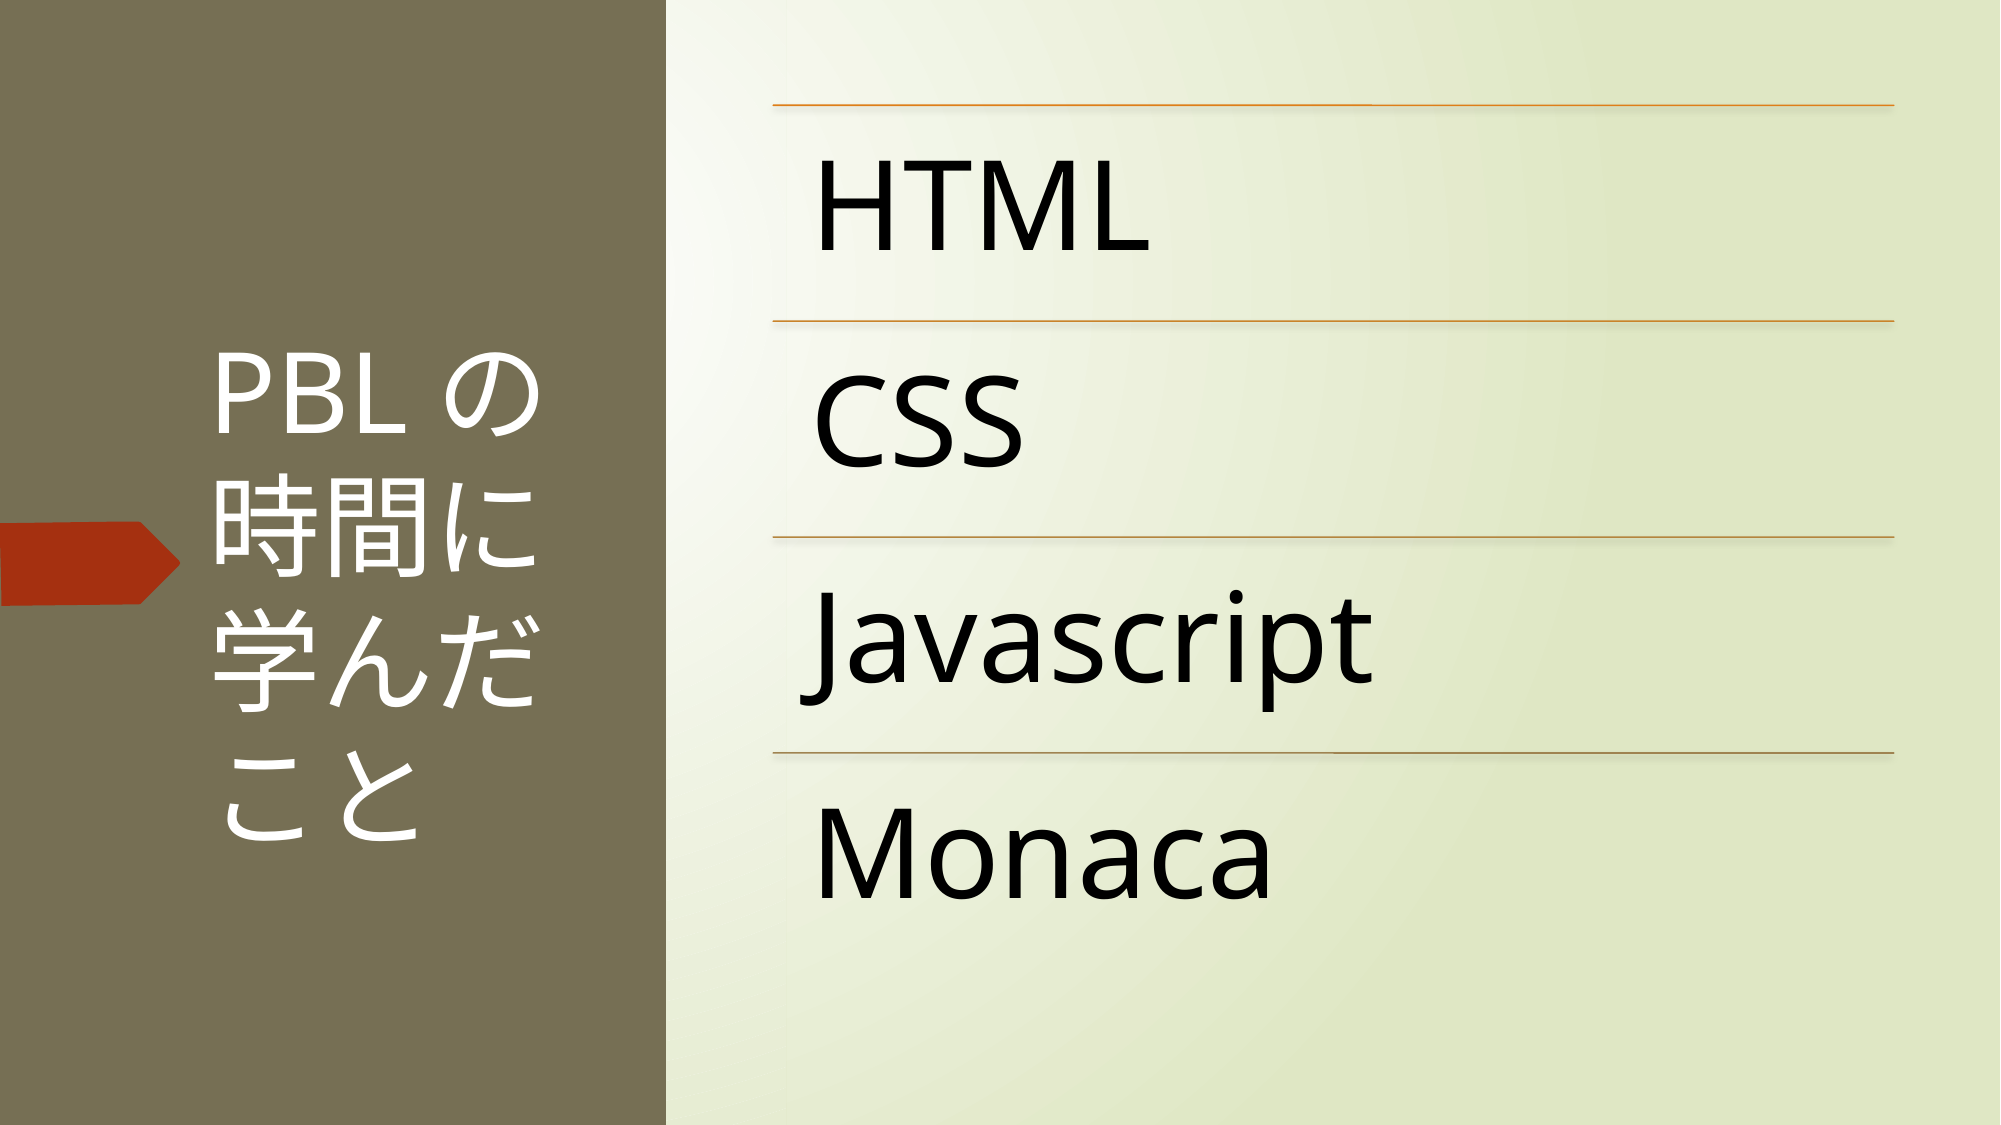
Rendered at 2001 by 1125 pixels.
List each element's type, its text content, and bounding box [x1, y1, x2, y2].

title PBLの時間に学んだこと [193, 314, 597, 811]
text_box [0, 521, 181, 606]
text_box [0, 0, 667, 1125]
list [772, 104, 1895, 970]
text_box [785, 0, 2000, 1125]
